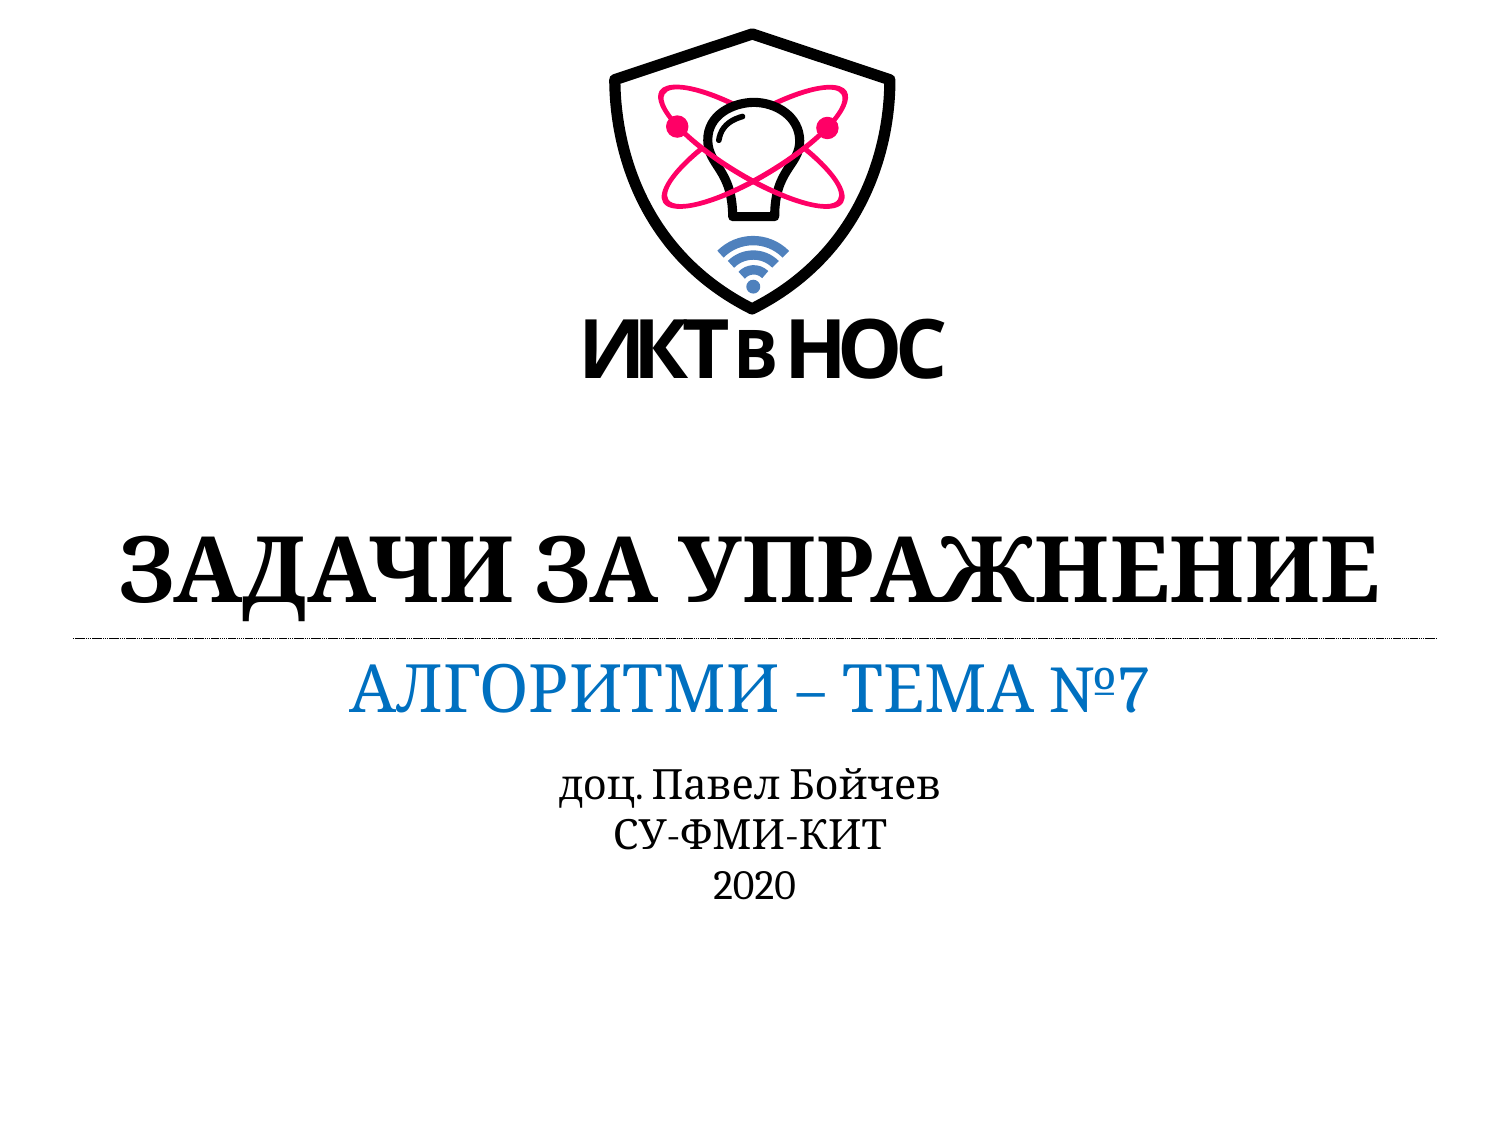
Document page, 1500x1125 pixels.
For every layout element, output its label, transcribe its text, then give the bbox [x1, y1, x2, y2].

subtitle Алгоритми – тема №7 [0, 635, 1500, 754]
title Задачи за упражнение [0, 384, 1500, 632]
